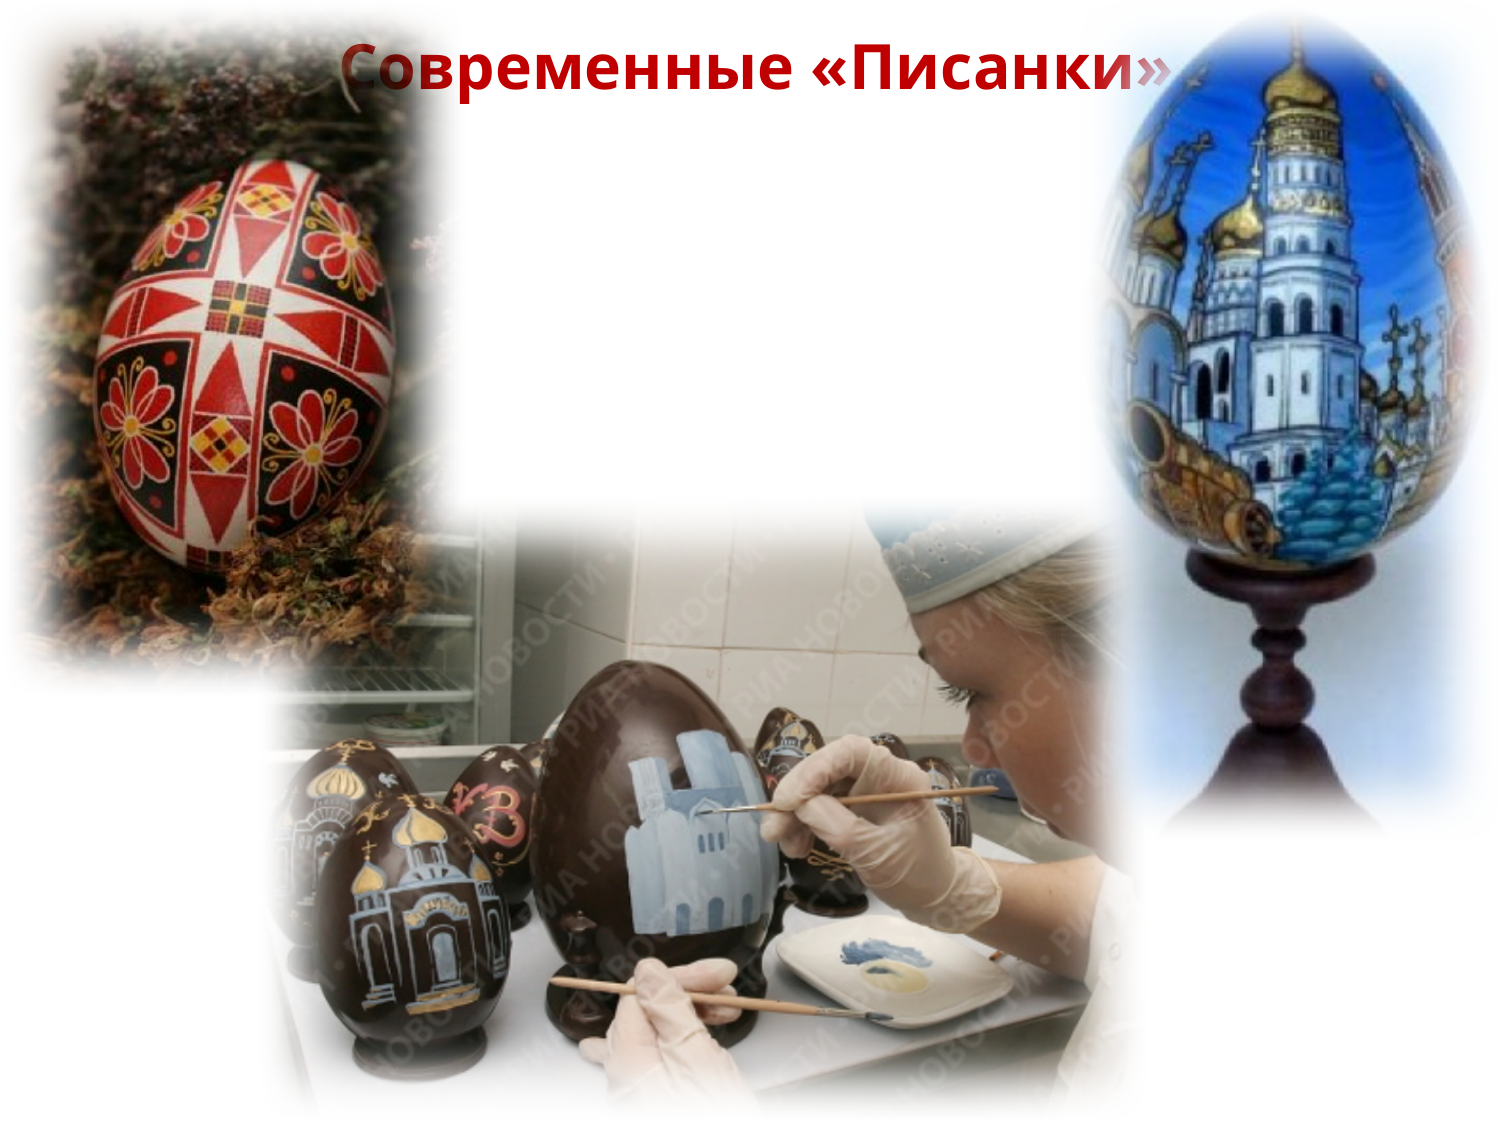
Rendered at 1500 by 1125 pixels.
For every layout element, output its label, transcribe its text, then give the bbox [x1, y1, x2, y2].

text_box Современные «Писанки» [468, 0, 1075, 129]
picture [0, 0, 1500, 1125]
